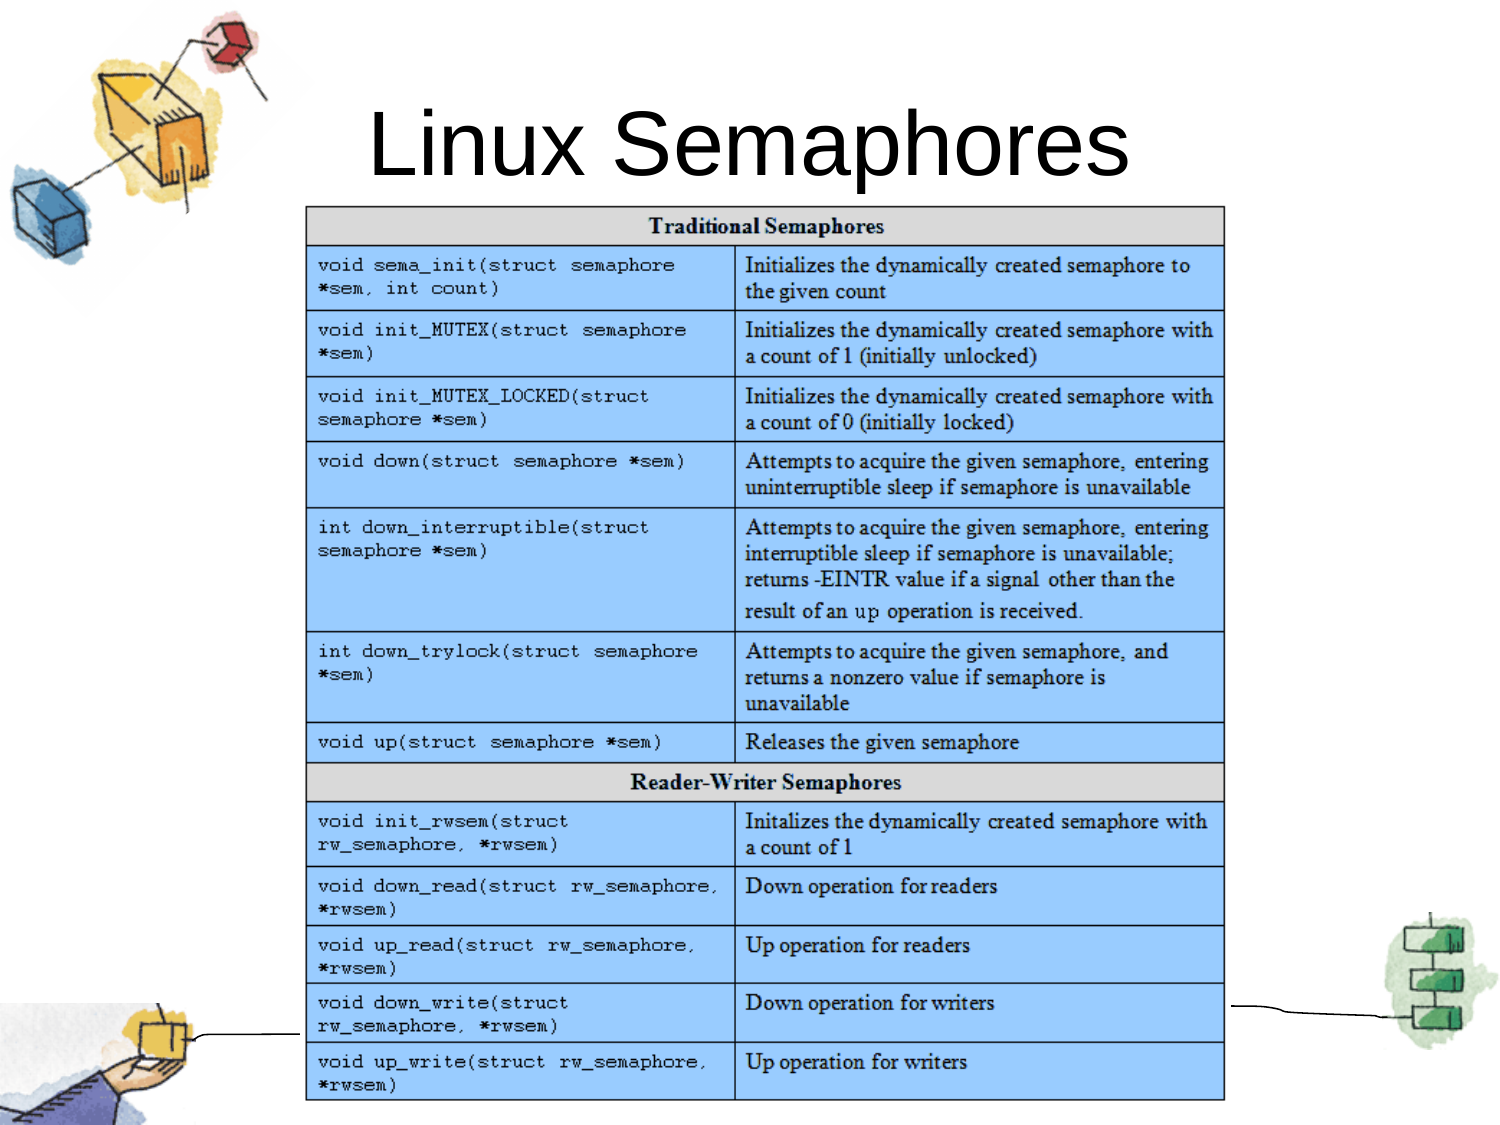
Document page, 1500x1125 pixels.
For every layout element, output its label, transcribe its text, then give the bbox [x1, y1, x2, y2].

picture [0, 85, 167, 316]
picture [1382, 912, 1500, 1050]
picture [114, 0, 274, 44]
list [299, 199, 1231, 1108]
title Linux Semaphores [74, 44, 1426, 233]
picture [0, 1003, 196, 1125]
